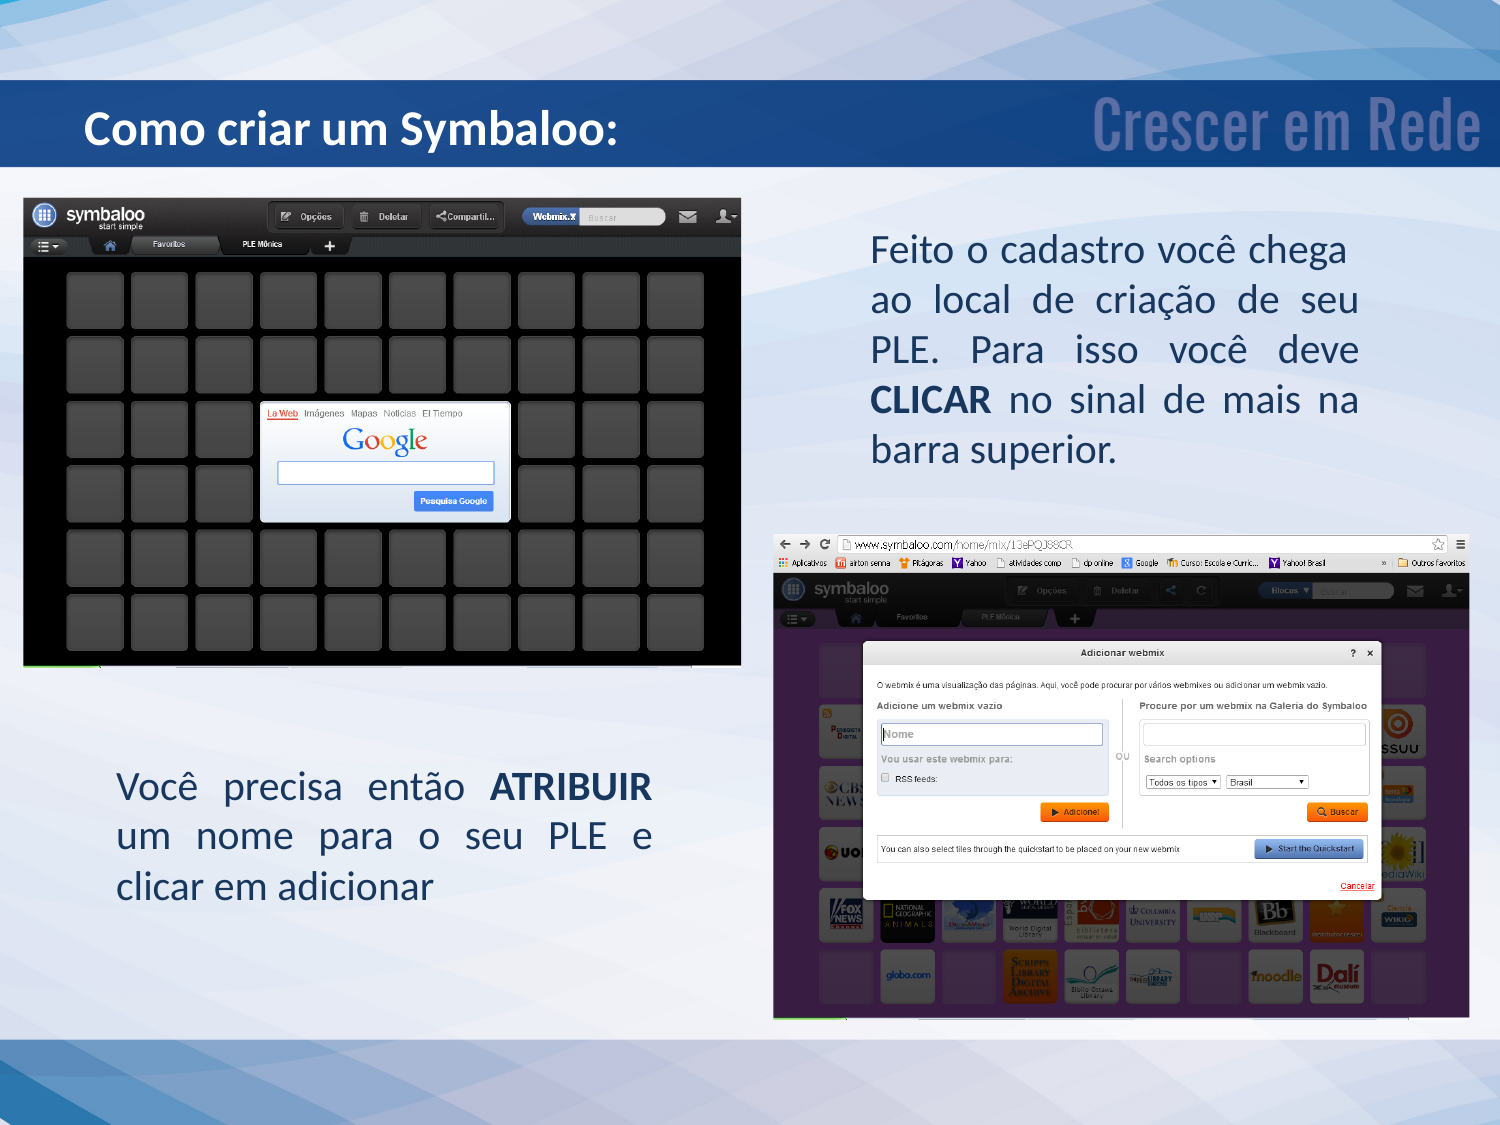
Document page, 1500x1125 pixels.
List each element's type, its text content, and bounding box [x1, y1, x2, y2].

text_box Feito o cadastro você chega ao local de criação de seu PLE. Para isso você deve CLICAR no sinal de mais na barra superior. [855, 214, 1375, 480]
text_box Você precisa então ATRIBUIR um nome para o seu PLE e clicar em adicionar [100, 750, 668, 916]
picture [0, 0, 1500, 1125]
text_box Como criar um Symbaloo: [70, 88, 1430, 163]
